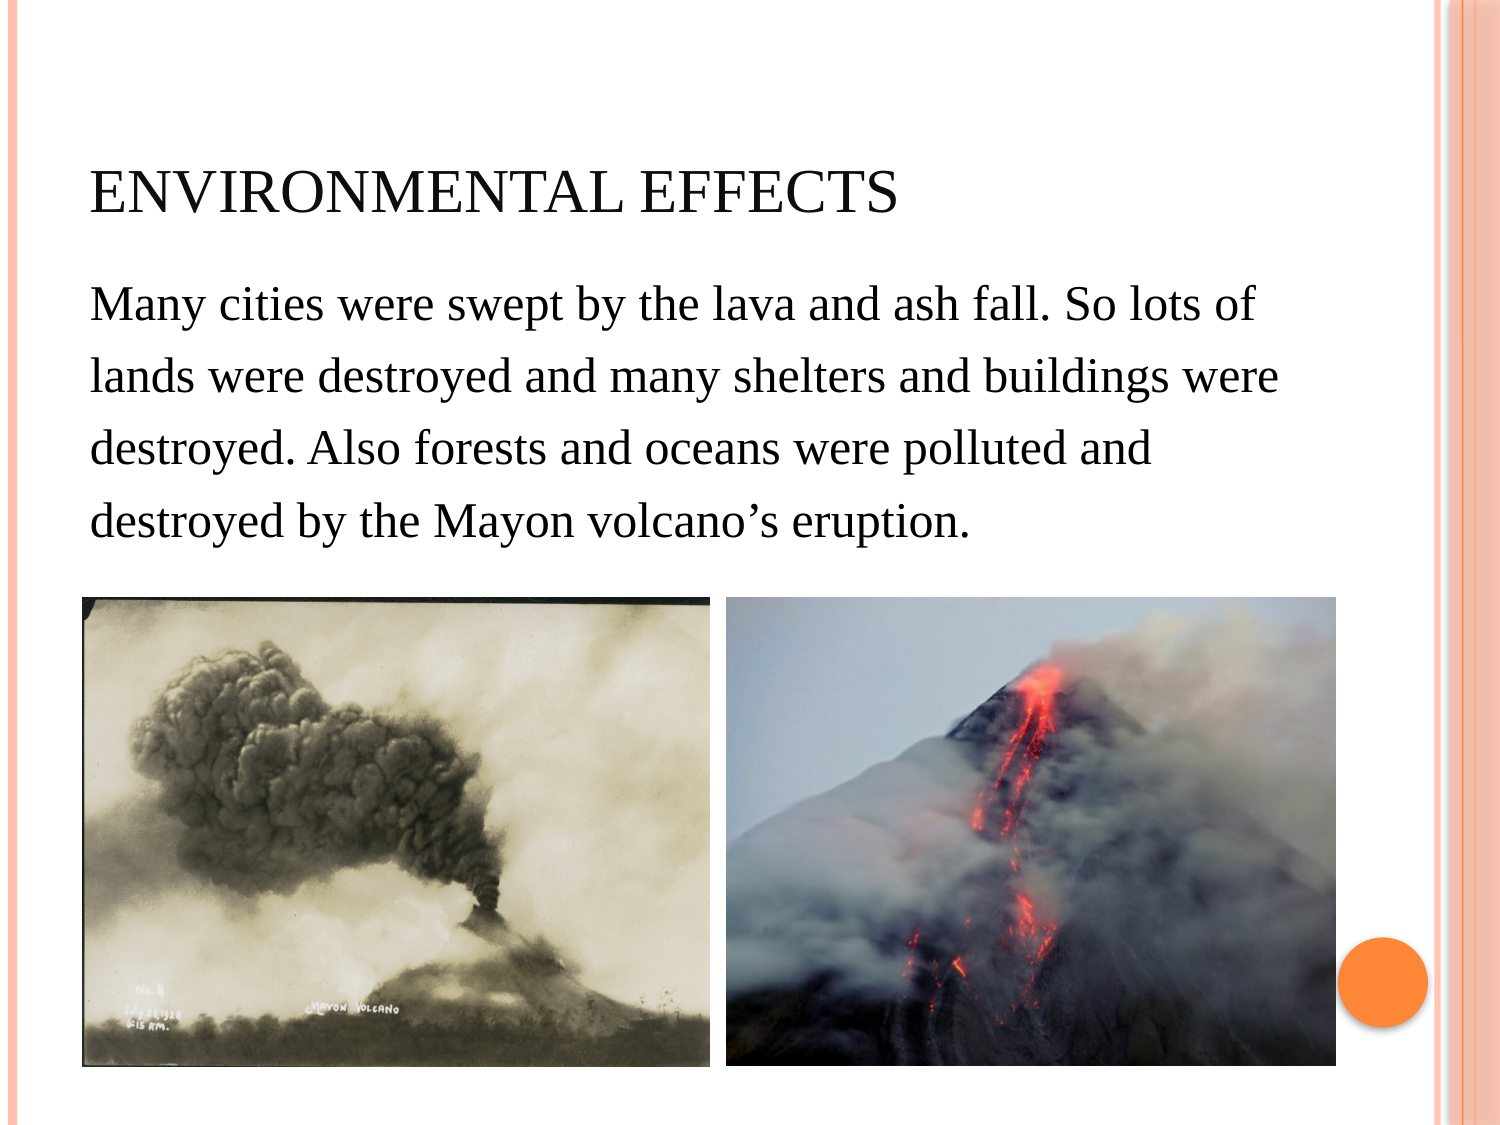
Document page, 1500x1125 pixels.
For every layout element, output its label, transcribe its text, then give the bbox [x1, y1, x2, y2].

picture [81, 597, 711, 1067]
title Environmental effects [75, 45, 1300, 233]
list Many cities were swept by the lava and ash fall. So lots of lands were destroyed and many shelters and buildings were destroyed. Also forests and oceans were polluted and destroyed by the Mayon volcano’s eruption. [75, 262, 1300, 1062]
picture [726, 597, 1336, 1067]
